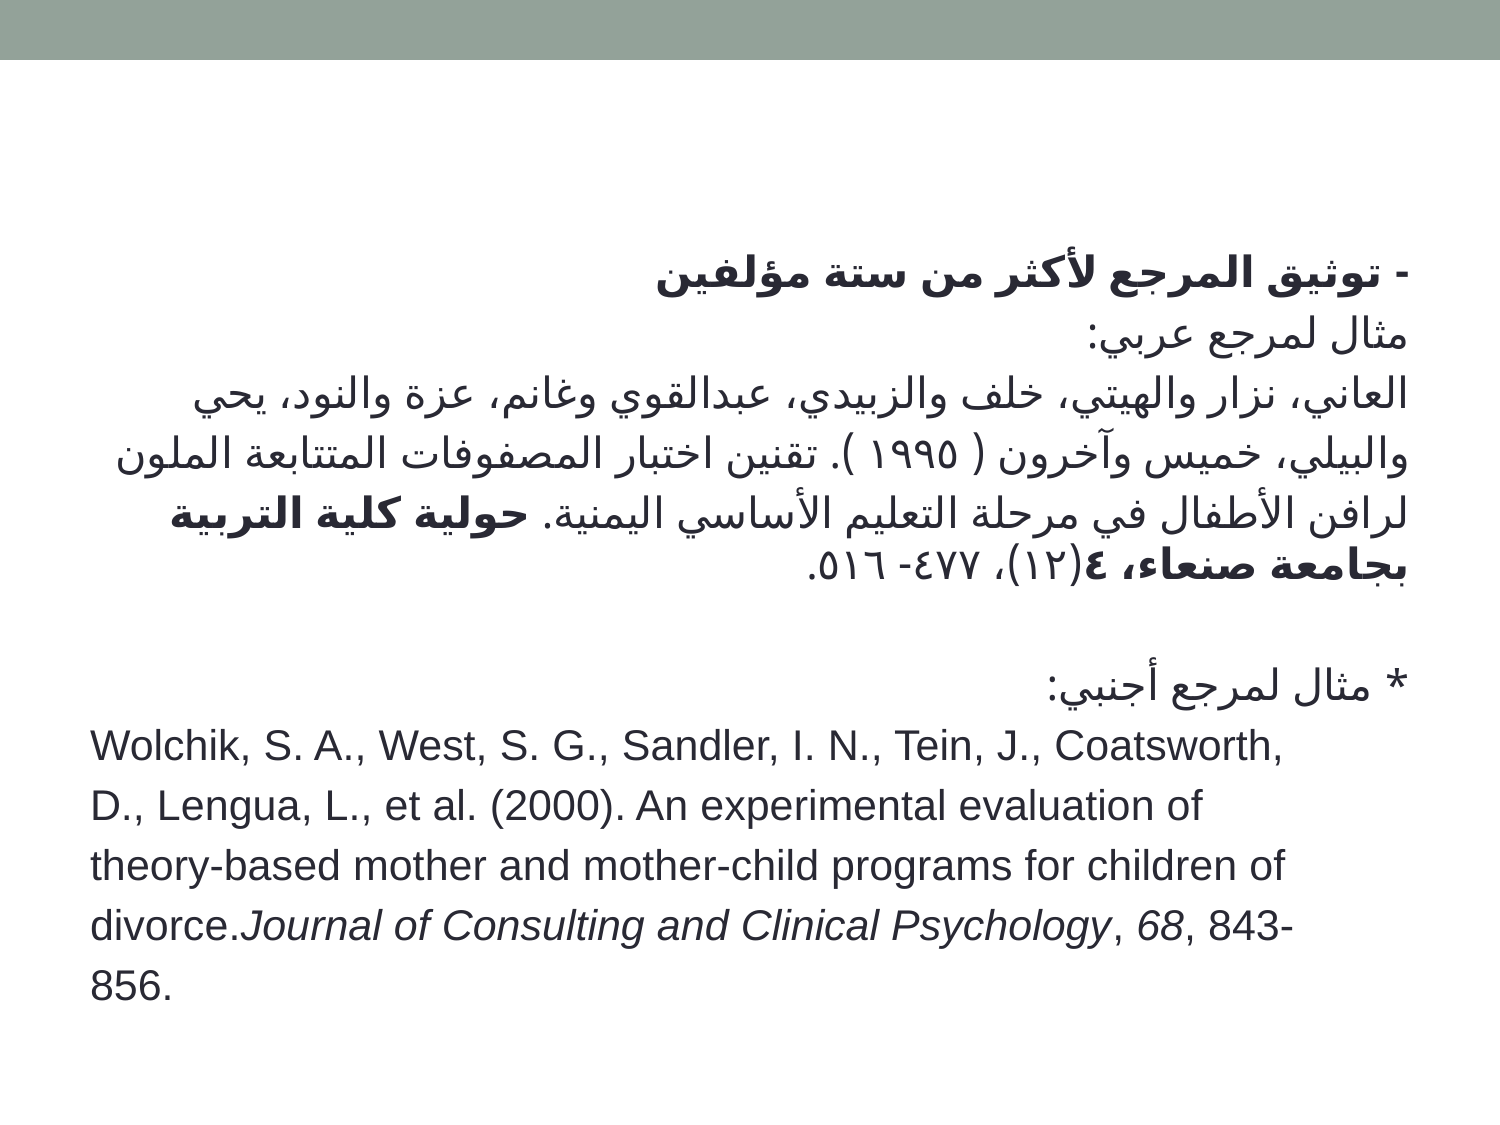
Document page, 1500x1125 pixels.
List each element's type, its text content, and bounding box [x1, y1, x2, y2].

list - توثيق المرجع لأكثر من ستة مؤلفين مثال لمرجع عربي: العاني، نزار والهيتي، خلف والزبيدي، عبدالقوي وغانم، عزة والنود، يحي والبيلي، خميس وآخرون ( ١٩٩٥ ). تقنين اختبار المصفوفات المتتابعة الملون لرافن الأطفال في مرحلة التعليم الأساسي اليمنية. حولية كلية التربية بجامعة صنعاء، ٤(١٢)، ٤٧٧- ٥١٦. * مثال لمرجع أجنبي: Wolchik, S. A., West, S. G., Sandler, I. N., Tein, J., Coatsworth, D., Lengua, L., et al. (2000). An experimental evaluation of theory-based mother and mother-child programs for children of divorce.Journal of Consulting and Clinical Psychology, 68, 843- 856. [75, 237, 1425, 1063]
